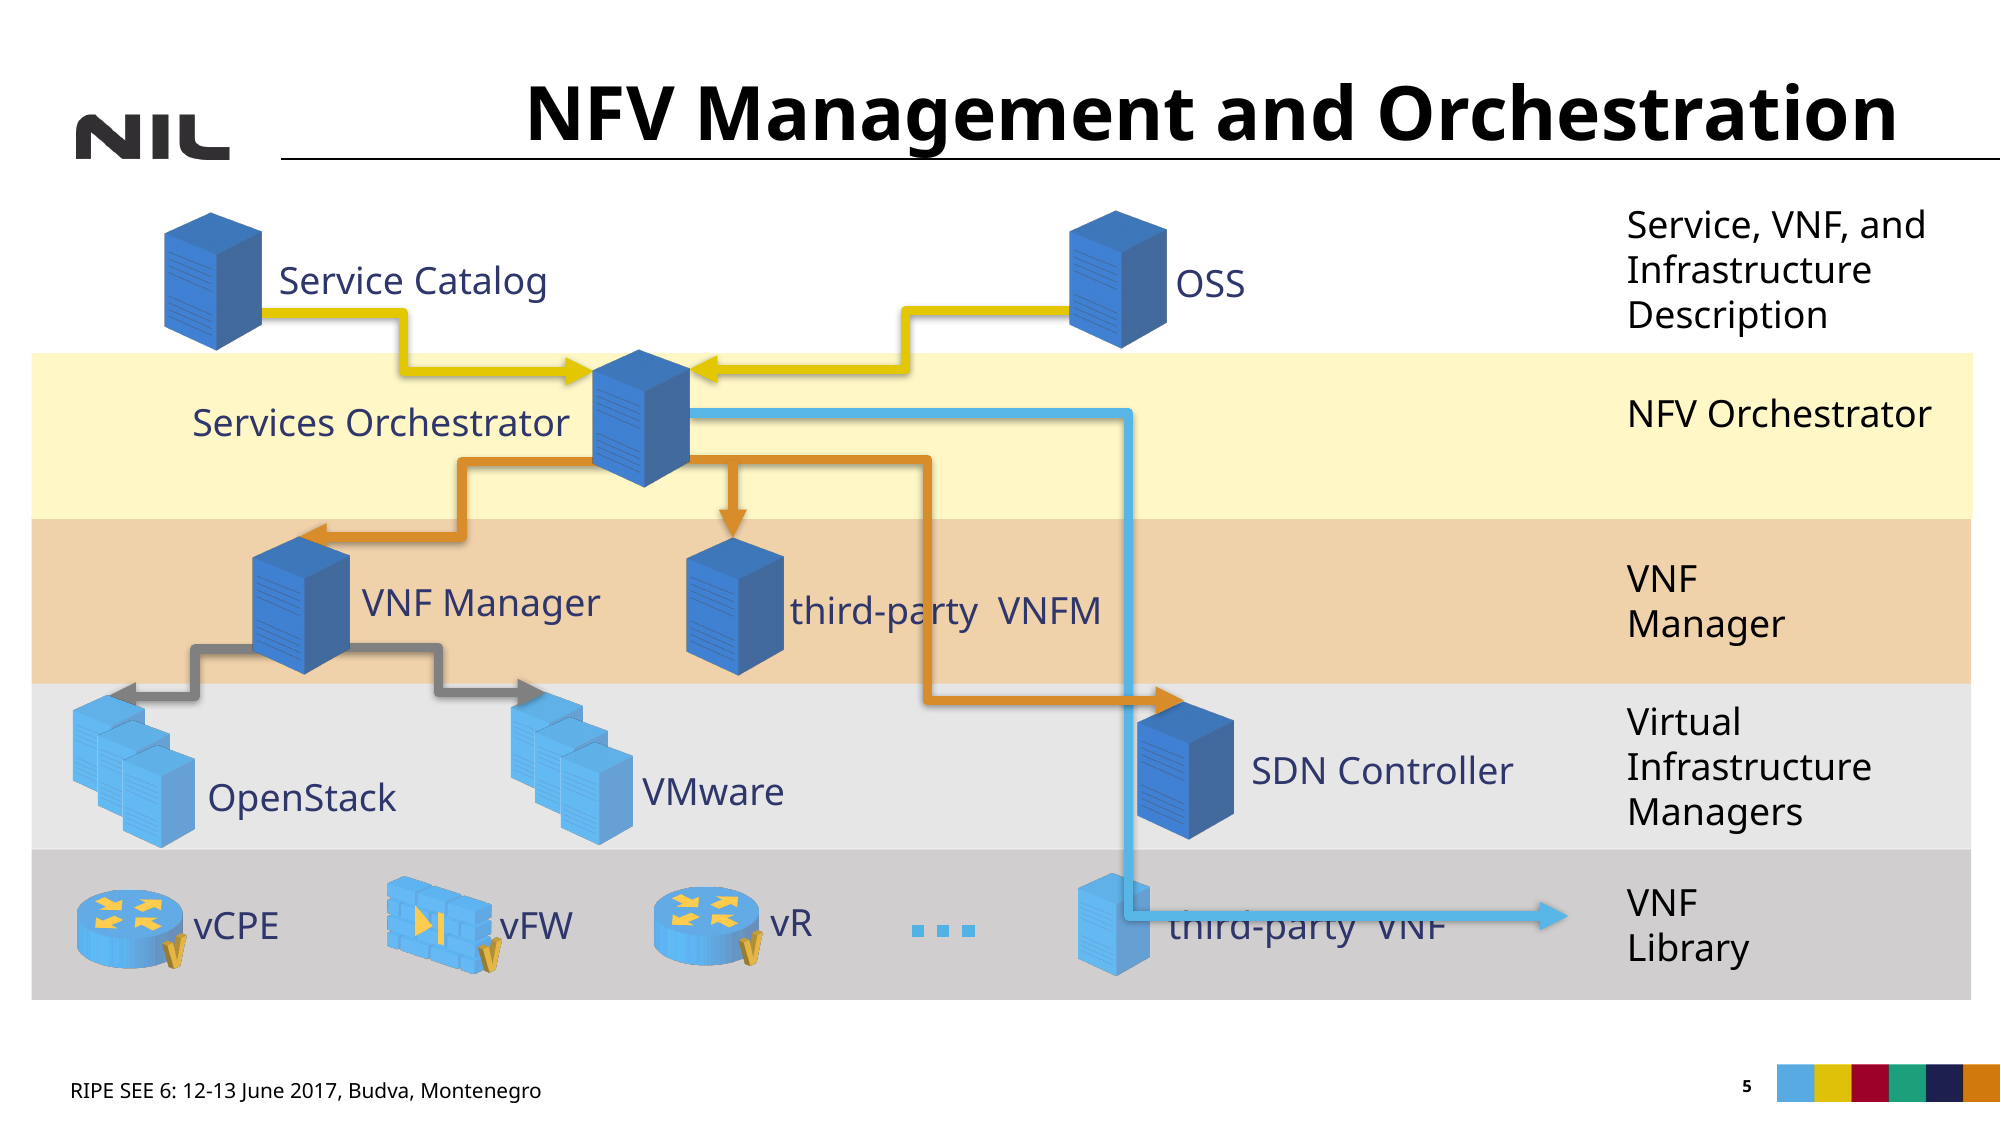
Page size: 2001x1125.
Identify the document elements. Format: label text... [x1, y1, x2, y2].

title NFV Management and Orchestration [225, 58, 1916, 166]
picture [38, 27, 267, 169]
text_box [31, 169, 1991, 1001]
picture [1777, 1064, 2000, 1102]
